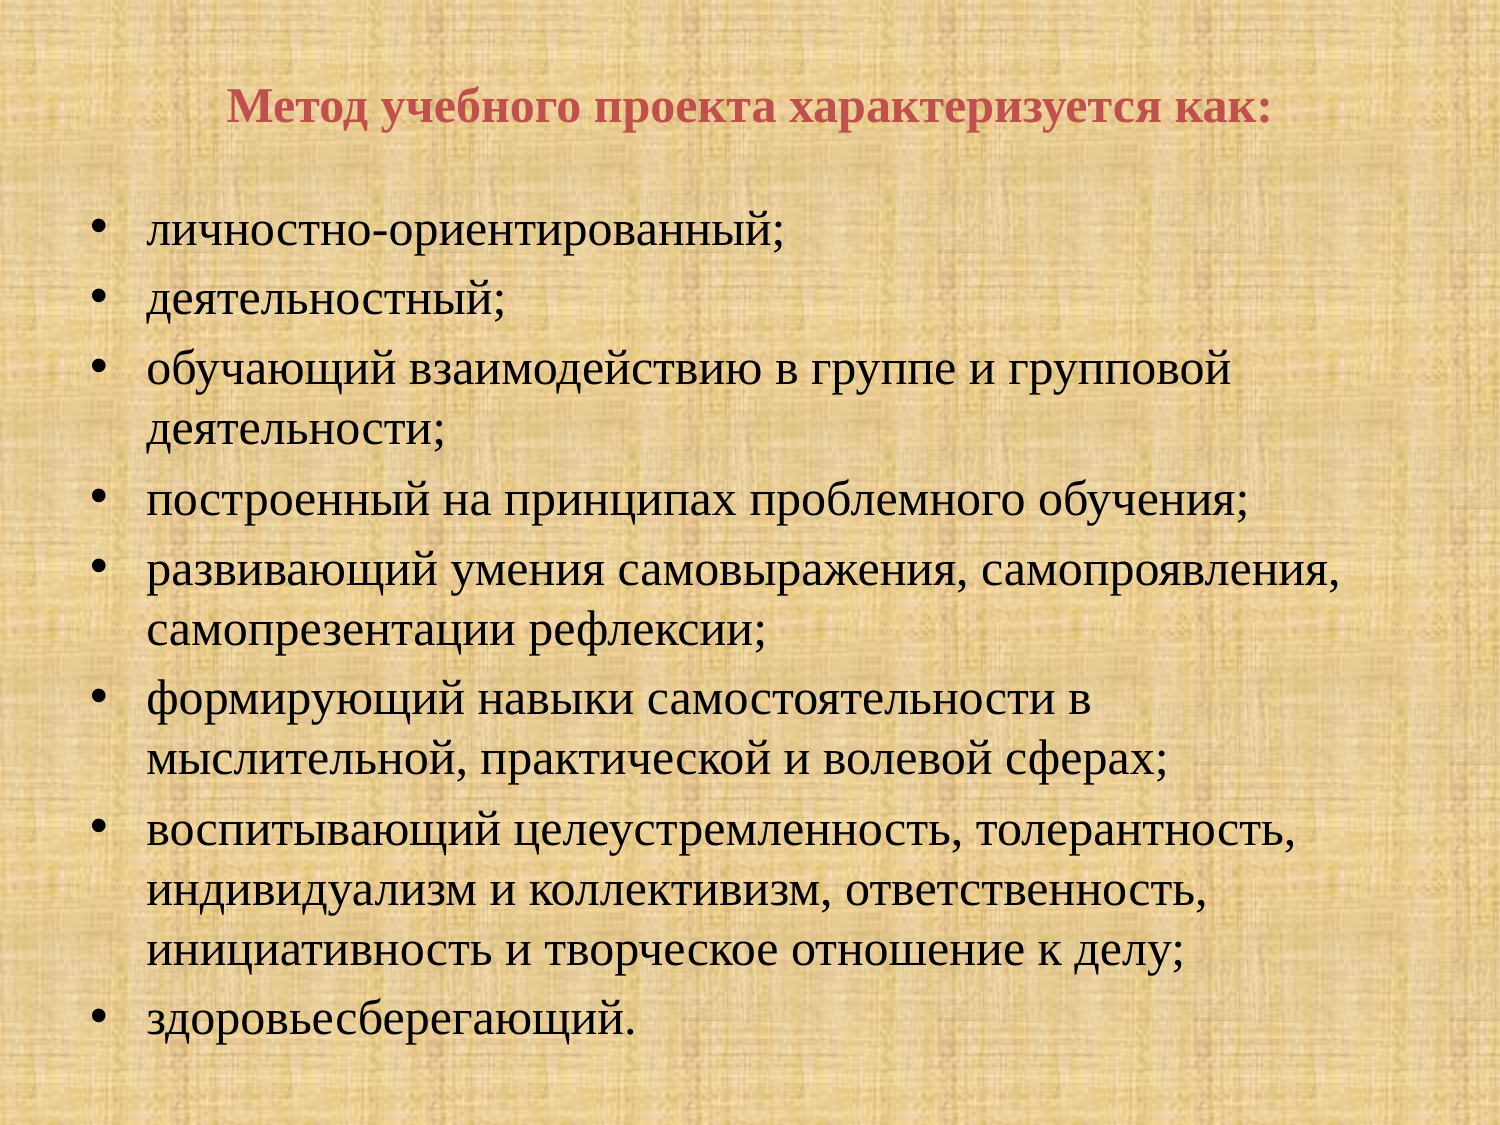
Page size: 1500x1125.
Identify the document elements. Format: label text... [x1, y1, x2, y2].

picture [0, 0, 1500, 1125]
list личностно-ориентированный; деятельностный; обучающий взаимодействию в группе и групповой деятельности; построенный на принципах проблемного обучения; развивающий умения самовыражения, самопроявления, самопрезентации рефлексии; формирующий навыки самостоятельности в мыслительной, практической и волевой сферах; воспитывающий целеустремленность, толерантность, индивидуализм и коллективизм, ответственность, инициативность и творческое отношение к делу; здоровьесберегающий. [75, 187, 1425, 1079]
title Метод учебного проекта характеризуется как: [75, 45, 1425, 187]
